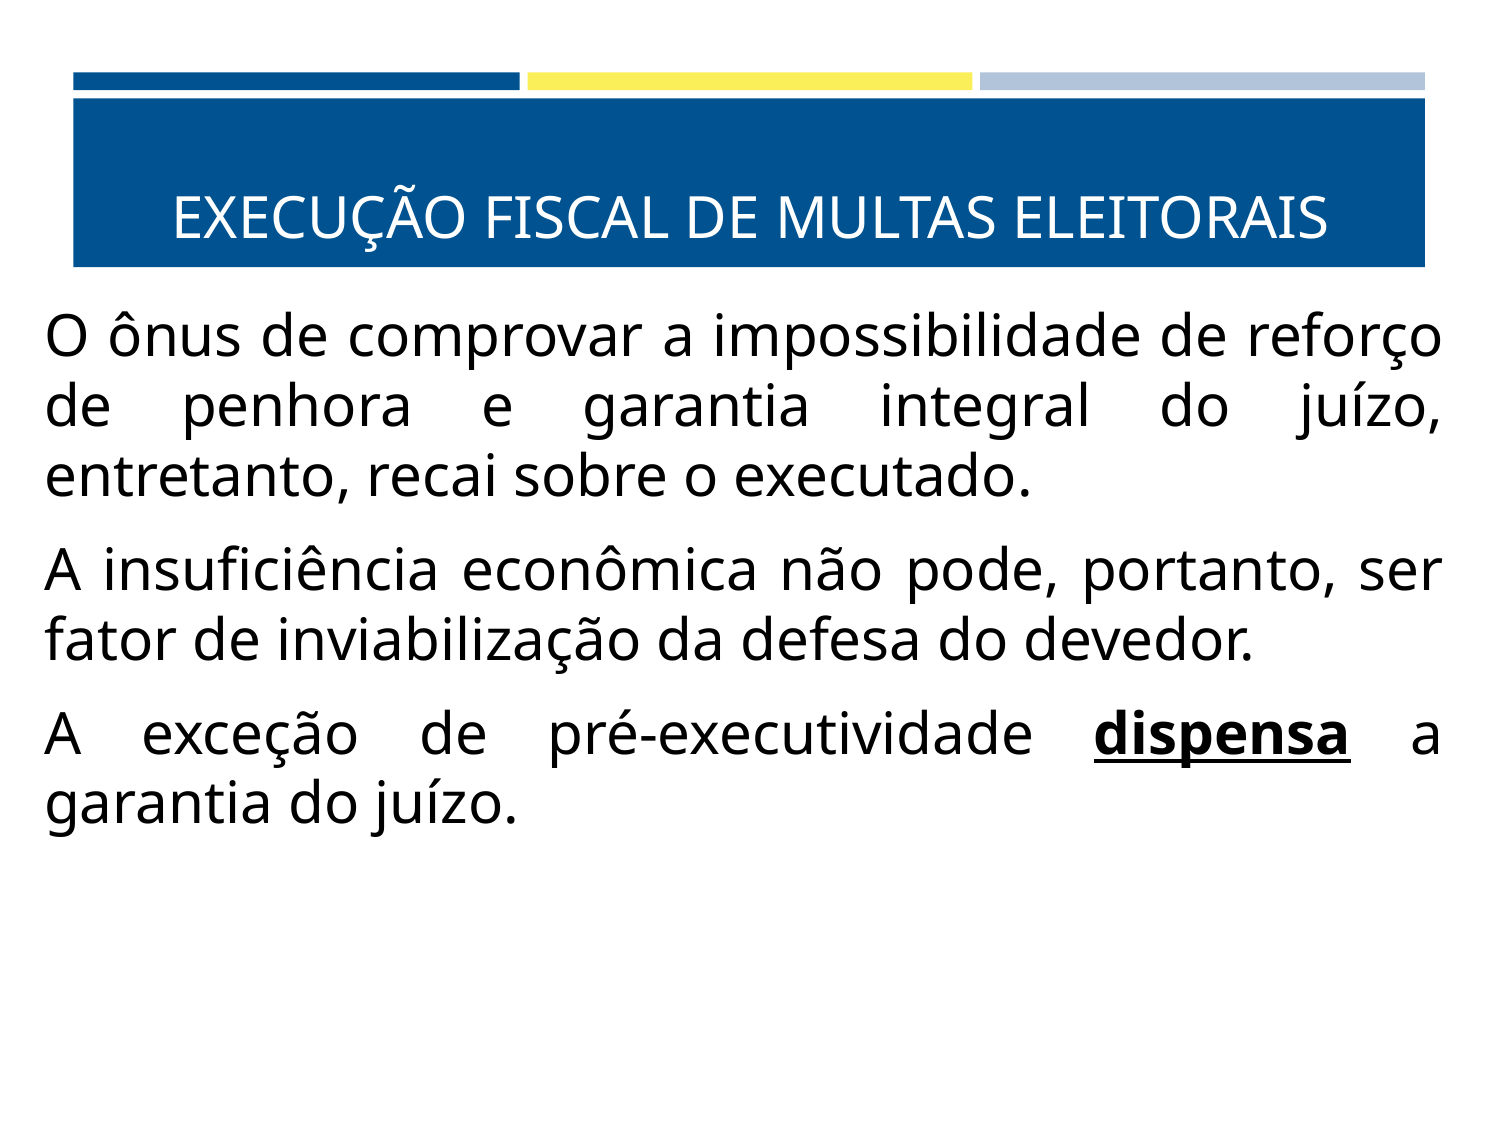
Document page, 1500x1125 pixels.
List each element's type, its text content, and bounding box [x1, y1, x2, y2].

list O ônus de comprovar a impossibilidade de reforço de penhora e garantia integral do juízo, entretanto, recai sobre o executado. A insuficiência econômica não pode, portanto, ser fator de inviabilização da defesa do devedor. A exceção de pré-executividade dispensa a garantia do juízo. [29, 290, 1459, 1094]
title EXECUÇÃO FISCAL DE MULTAS ELEITORAIS [95, 112, 1406, 259]
